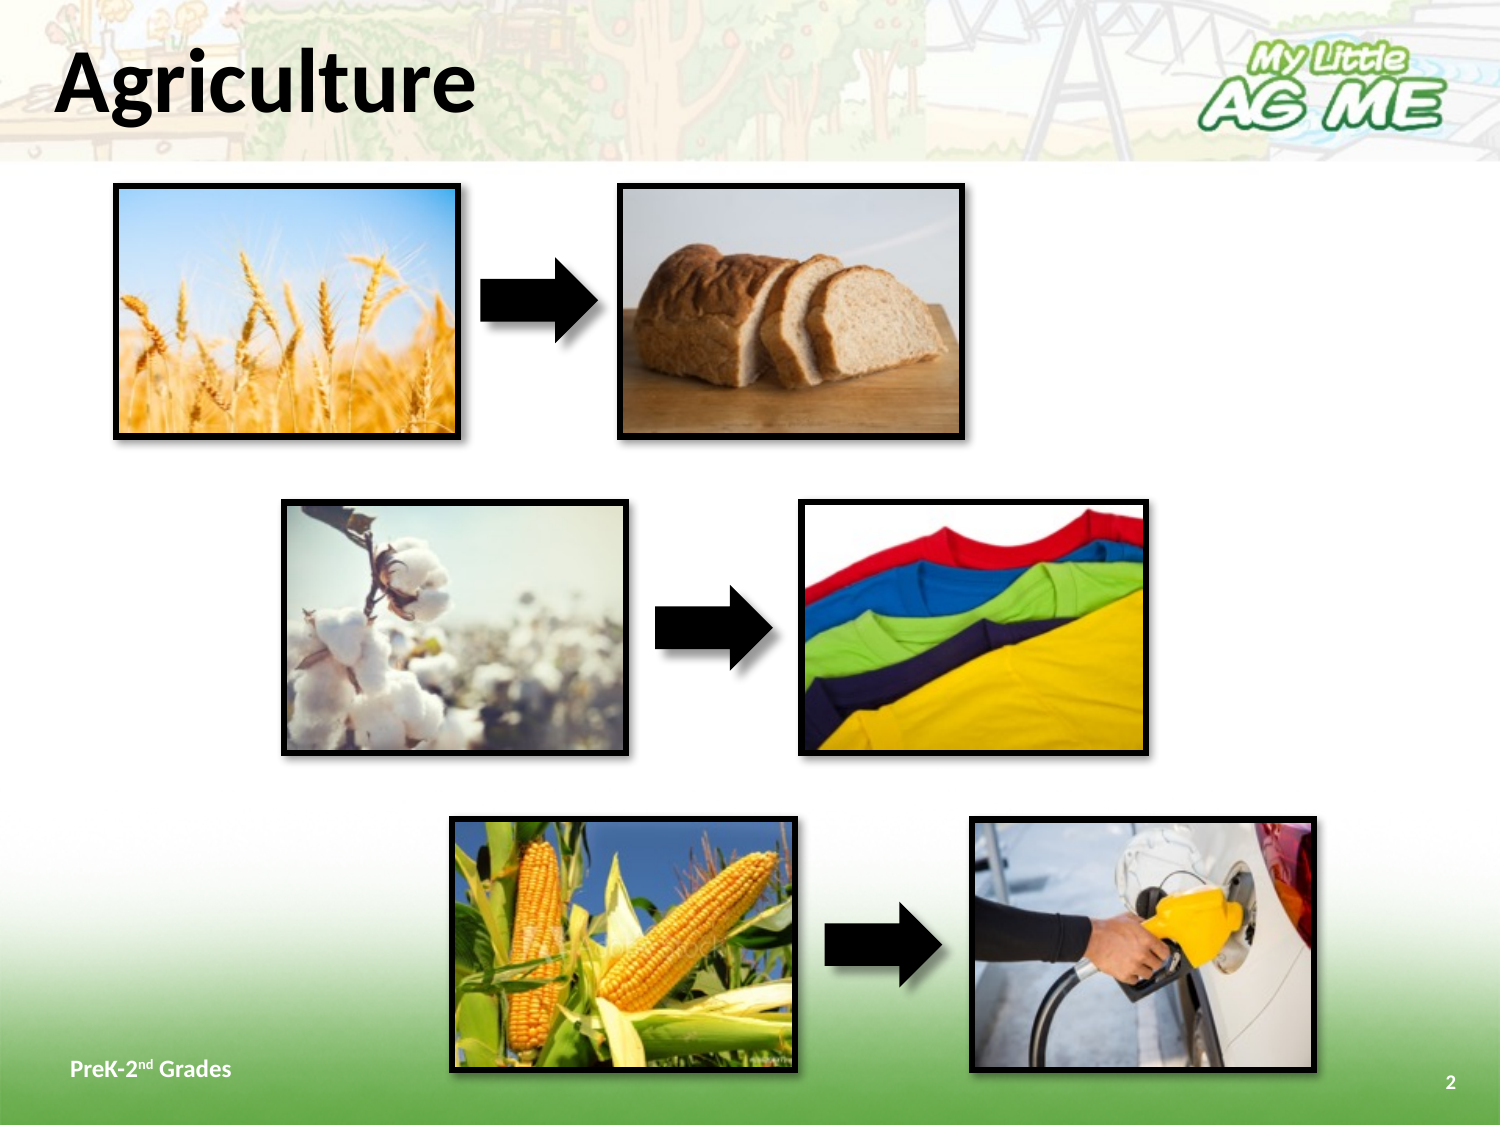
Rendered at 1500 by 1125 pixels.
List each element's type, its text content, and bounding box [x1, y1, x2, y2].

text_box [824, 901, 943, 988]
text_box [655, 584, 773, 671]
text_box [480, 257, 599, 344]
picture [0, 0, 1500, 1125]
list Agriculture [39, 25, 1143, 131]
